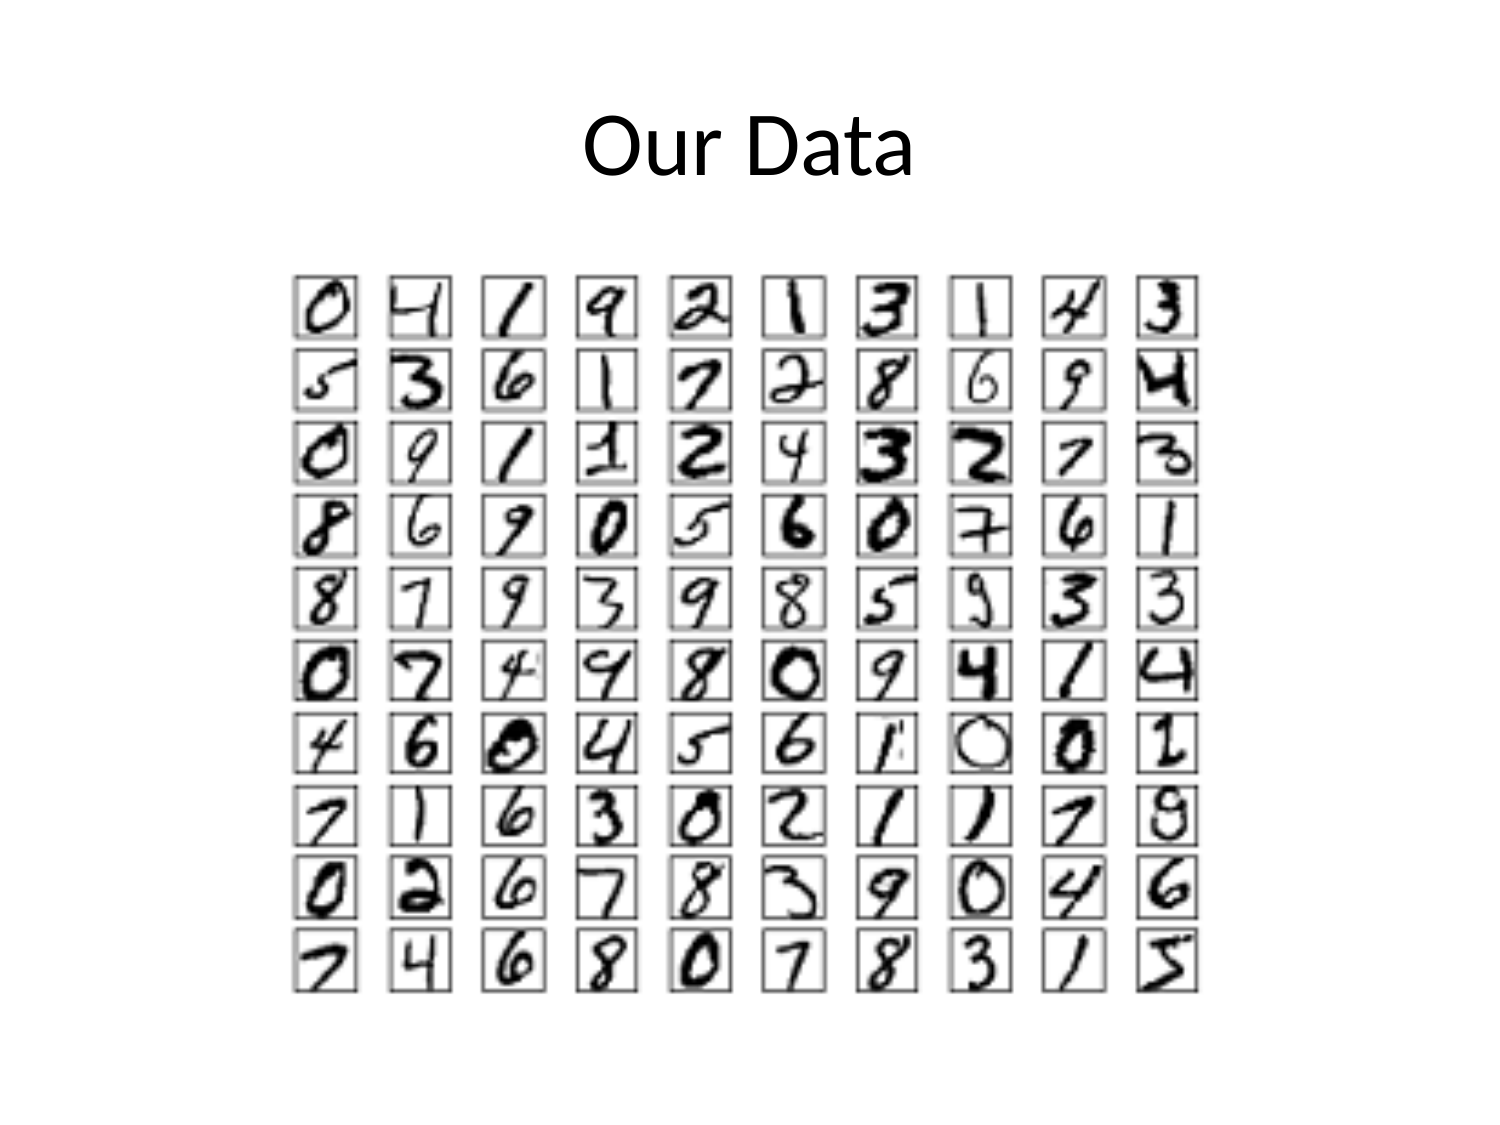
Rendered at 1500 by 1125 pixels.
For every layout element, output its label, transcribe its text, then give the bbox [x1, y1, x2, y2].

title Our Data [75, 45, 1425, 233]
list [74, 262, 1426, 1006]
